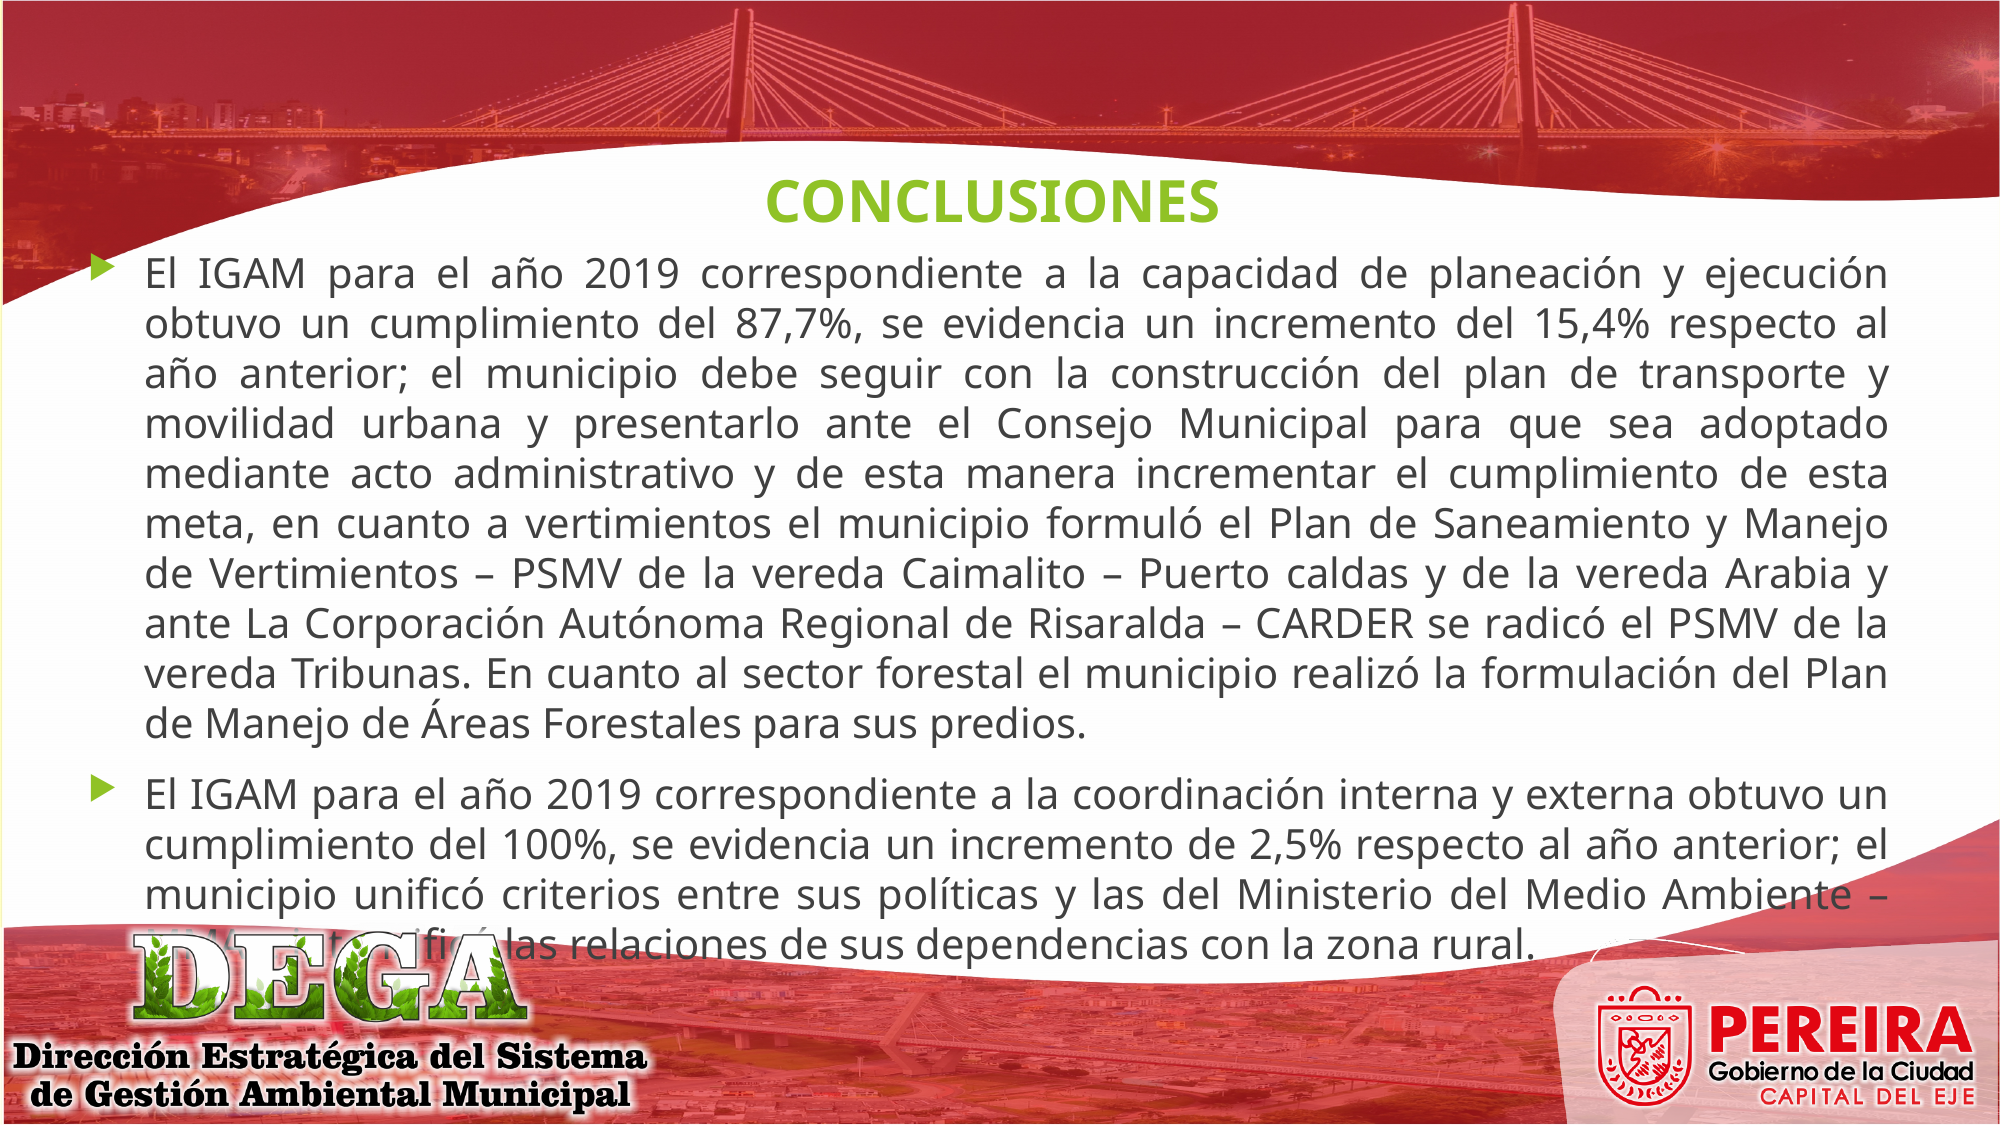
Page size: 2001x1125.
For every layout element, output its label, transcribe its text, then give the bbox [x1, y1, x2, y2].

list El IGAM para el año 2019 correspondiente a la capacidad de planeación y ejecución obtuvo un cumplimiento del 87,7%, se evidencia un incremento del 15,4% respecto al año anterior; el municipio debe seguir con la construcción del plan de transporte y movilidad urbana y presentarlo ante el Consejo Municipal para que sea adoptado mediante acto administrativo y de esta manera incrementar el cumplimiento de esta meta, en cuanto a vertimientos el municipio formuló el Plan de Saneamiento y Manejo de Vertimientos – PSMV de la vereda Caimalito – Puerto caldas y de la vereda Arabia y ante La Corporación Autónoma Regional de Risaralda – CARDER se radicó el PSMV de la vereda Tribunas. En cuanto al sector forestal el municipio realizó la formulación del Plan de Manejo de Áreas Forestales para sus predios. El IGAM para el año 2019 correspondiente a la coordinación interna y externa obtuvo un cumplimiento del 100%, se evidencia un incremento de 2,5% respecto al año anterior; el municipio unificó criterios entre sus políticas y las del Ministerio del Medio Ambiente – MMA e intensificó las relaciones de sus dependencias con la zona rural. [72, 239, 1906, 876]
picture [0, 0, 2001, 1125]
title CONCLUSIONES [287, 156, 1698, 220]
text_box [1, 920, 1998, 1125]
